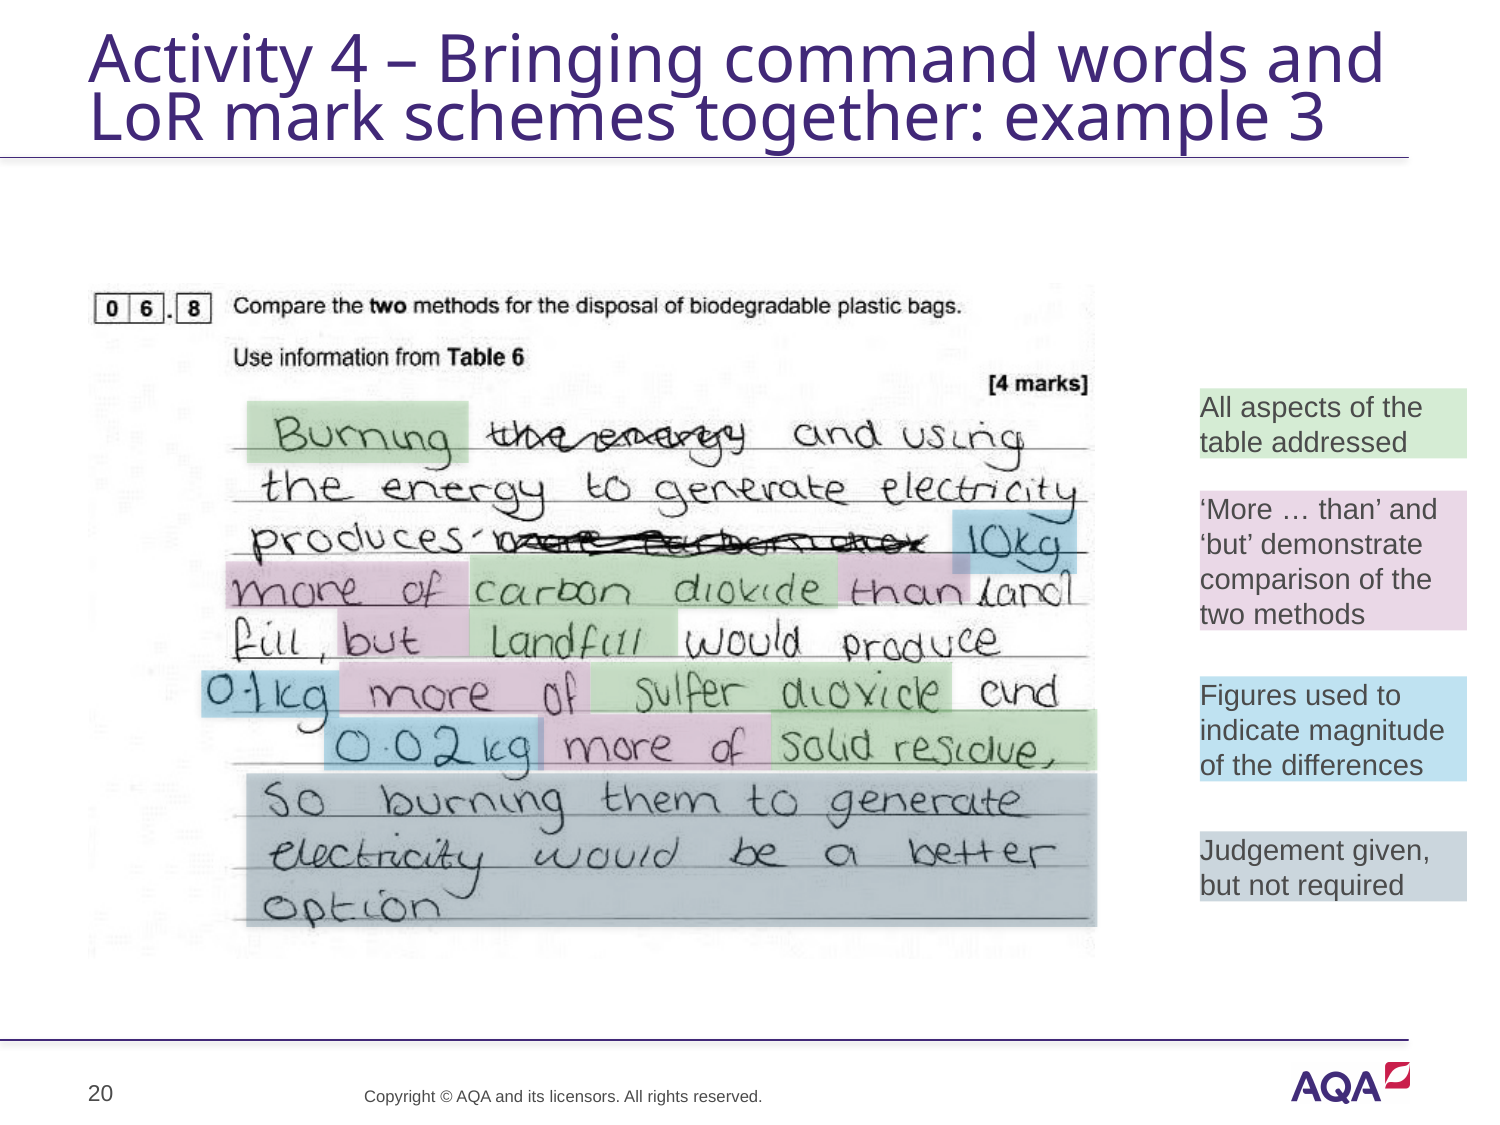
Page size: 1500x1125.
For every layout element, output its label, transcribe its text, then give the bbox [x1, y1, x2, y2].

picture [1291, 1062, 1410, 1104]
picture [88, 283, 1096, 960]
text_box Judgement given, but not required [1199, 831, 1467, 902]
text_box Figures used to indicate magnitude of the differences [1199, 676, 1467, 782]
footer Copyright © AQA and its licensors. All rights reserved. [324, 1084, 764, 1124]
slide_number 20 [72, 1062, 188, 1123]
title Activity 4 – Bringing command words and LoR mark schemes together: example 3 [88, 37, 1409, 108]
text_box ‘More … than’ and ‘but’ demonstrate comparison of the two methods [1199, 490, 1467, 631]
text_box All aspects of the table addressed [1199, 388, 1467, 459]
